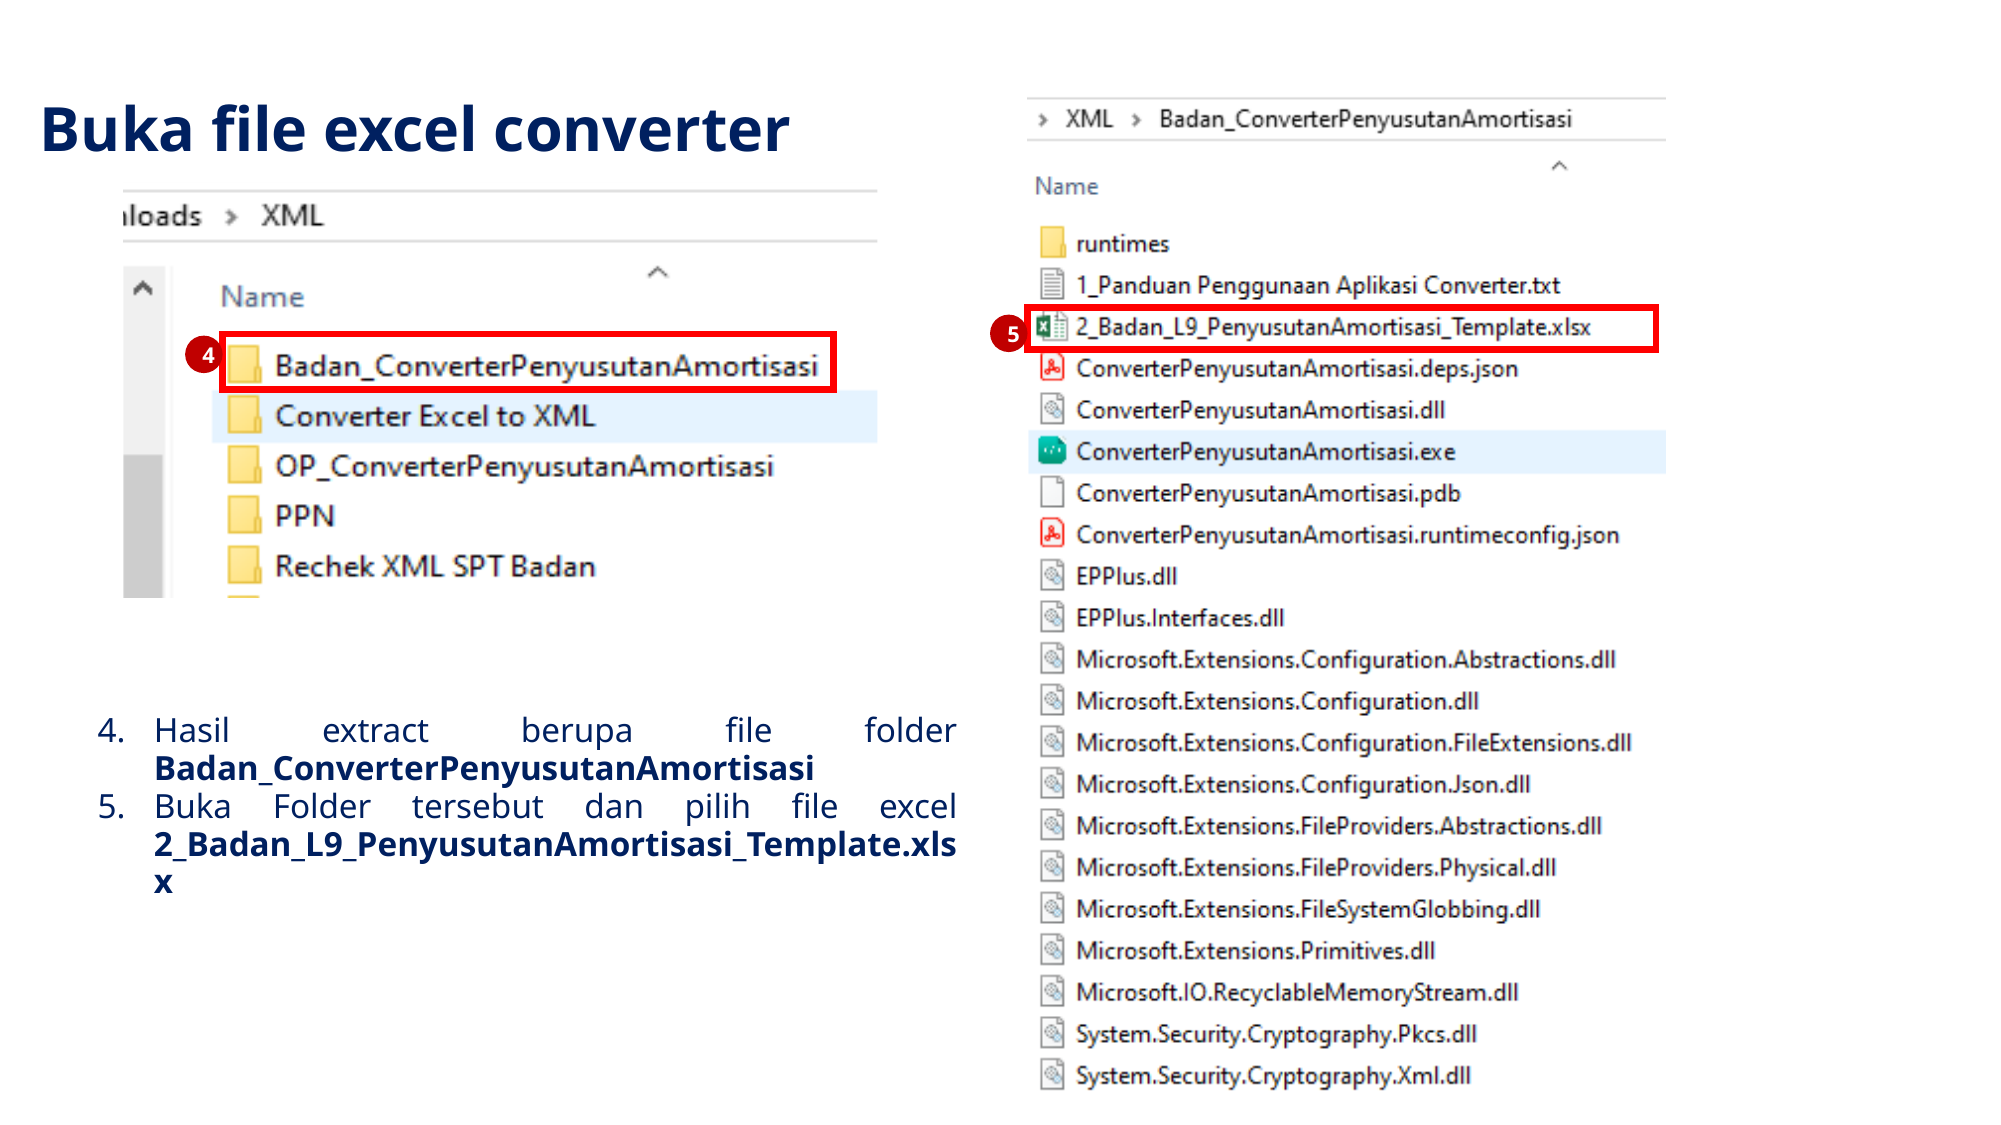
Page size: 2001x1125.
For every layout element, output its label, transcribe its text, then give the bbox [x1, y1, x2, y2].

text_box Hasil extract berupa file folder Badan_ConverterPenyusutanAmortisasi Buka Folder tersebut dan pilih file excel 2_Badan_L9_PenyusutanAmortisasi_Template.xlsx [97, 710, 959, 901]
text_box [123, 181, 878, 598]
picture [1027, 86, 1666, 1121]
text_box Buka file excel converter [39, 54, 1848, 164]
text_box 5 [989, 313, 1027, 354]
